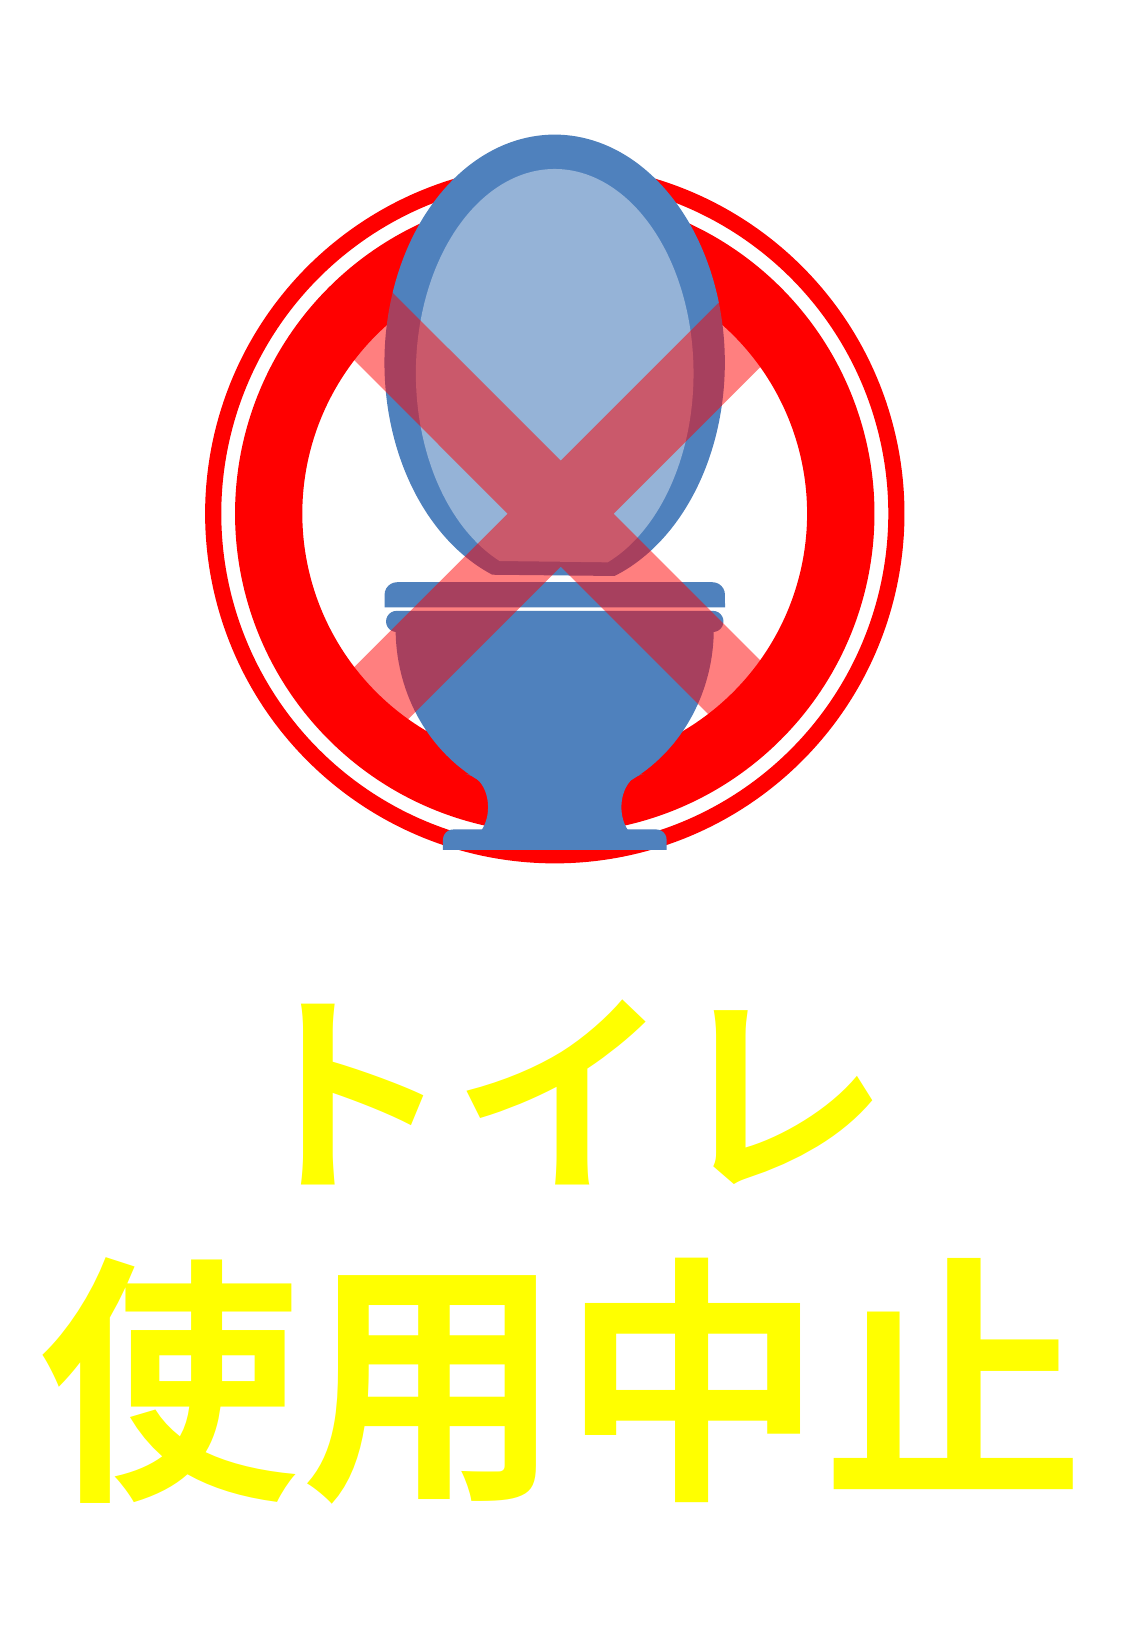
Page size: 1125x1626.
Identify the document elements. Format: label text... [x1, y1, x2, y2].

text_box トイレ 使用中止 [0, 951, 1125, 1539]
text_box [183, 134, 938, 891]
